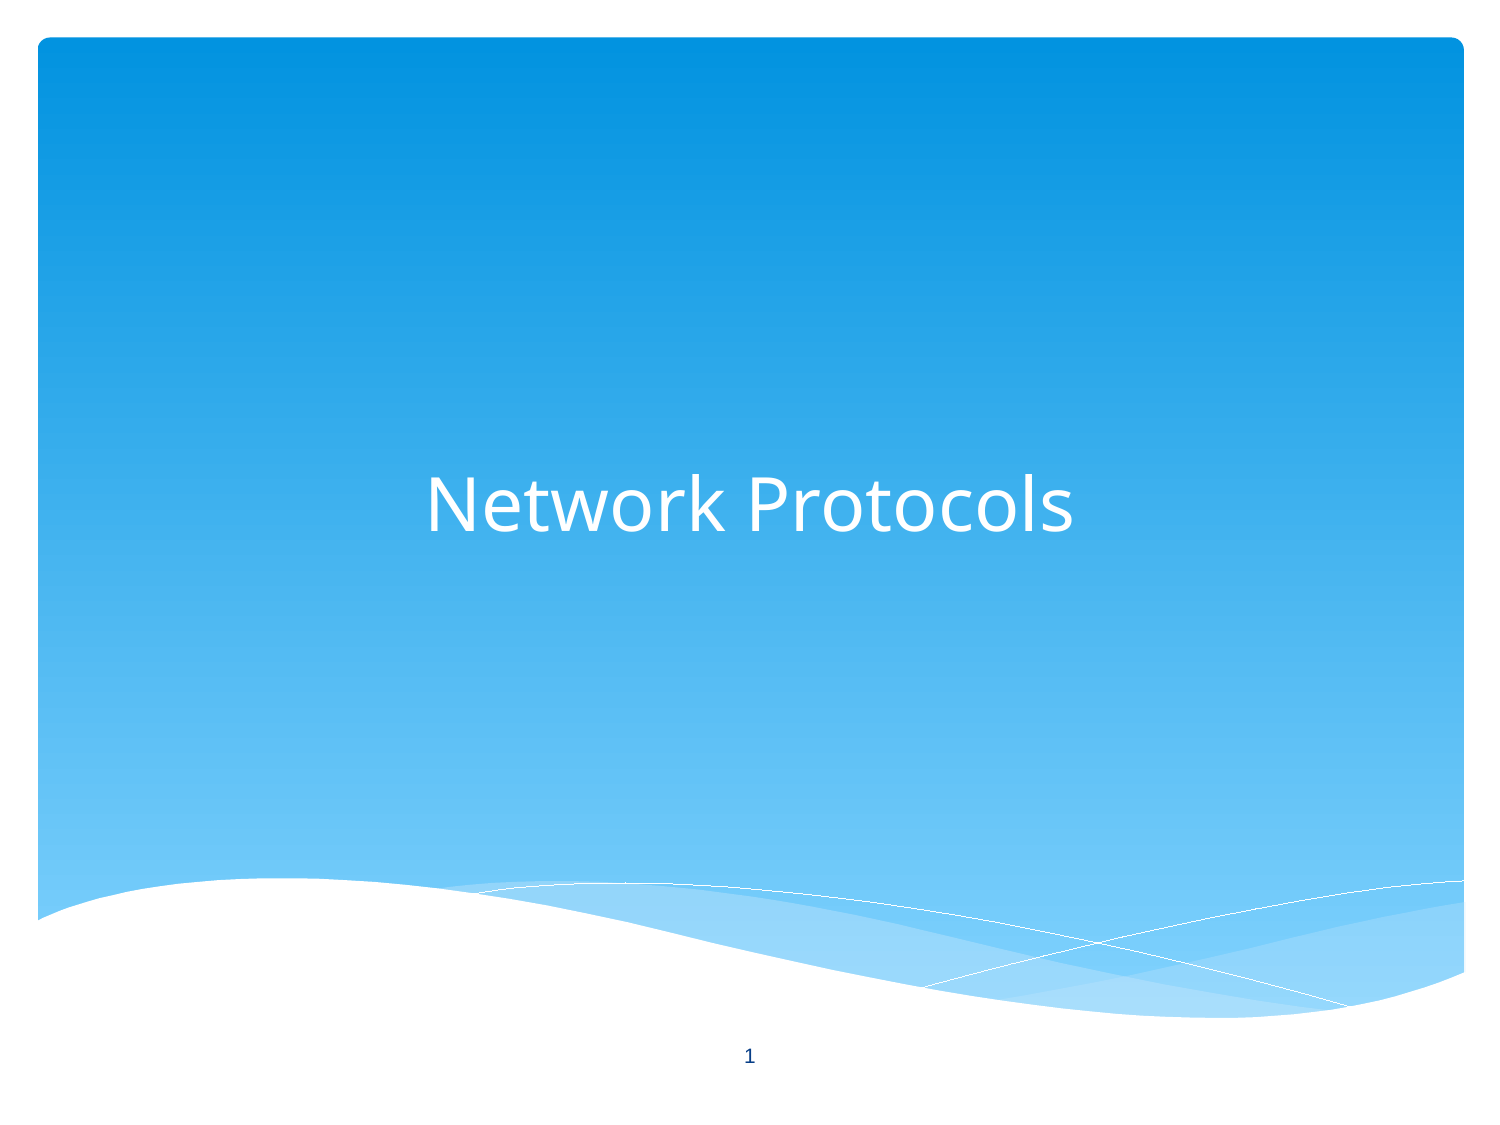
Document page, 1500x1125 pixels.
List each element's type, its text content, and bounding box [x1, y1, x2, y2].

title Network Protocols [112, 262, 1388, 555]
slide_number 1 [654, 1025, 846, 1086]
